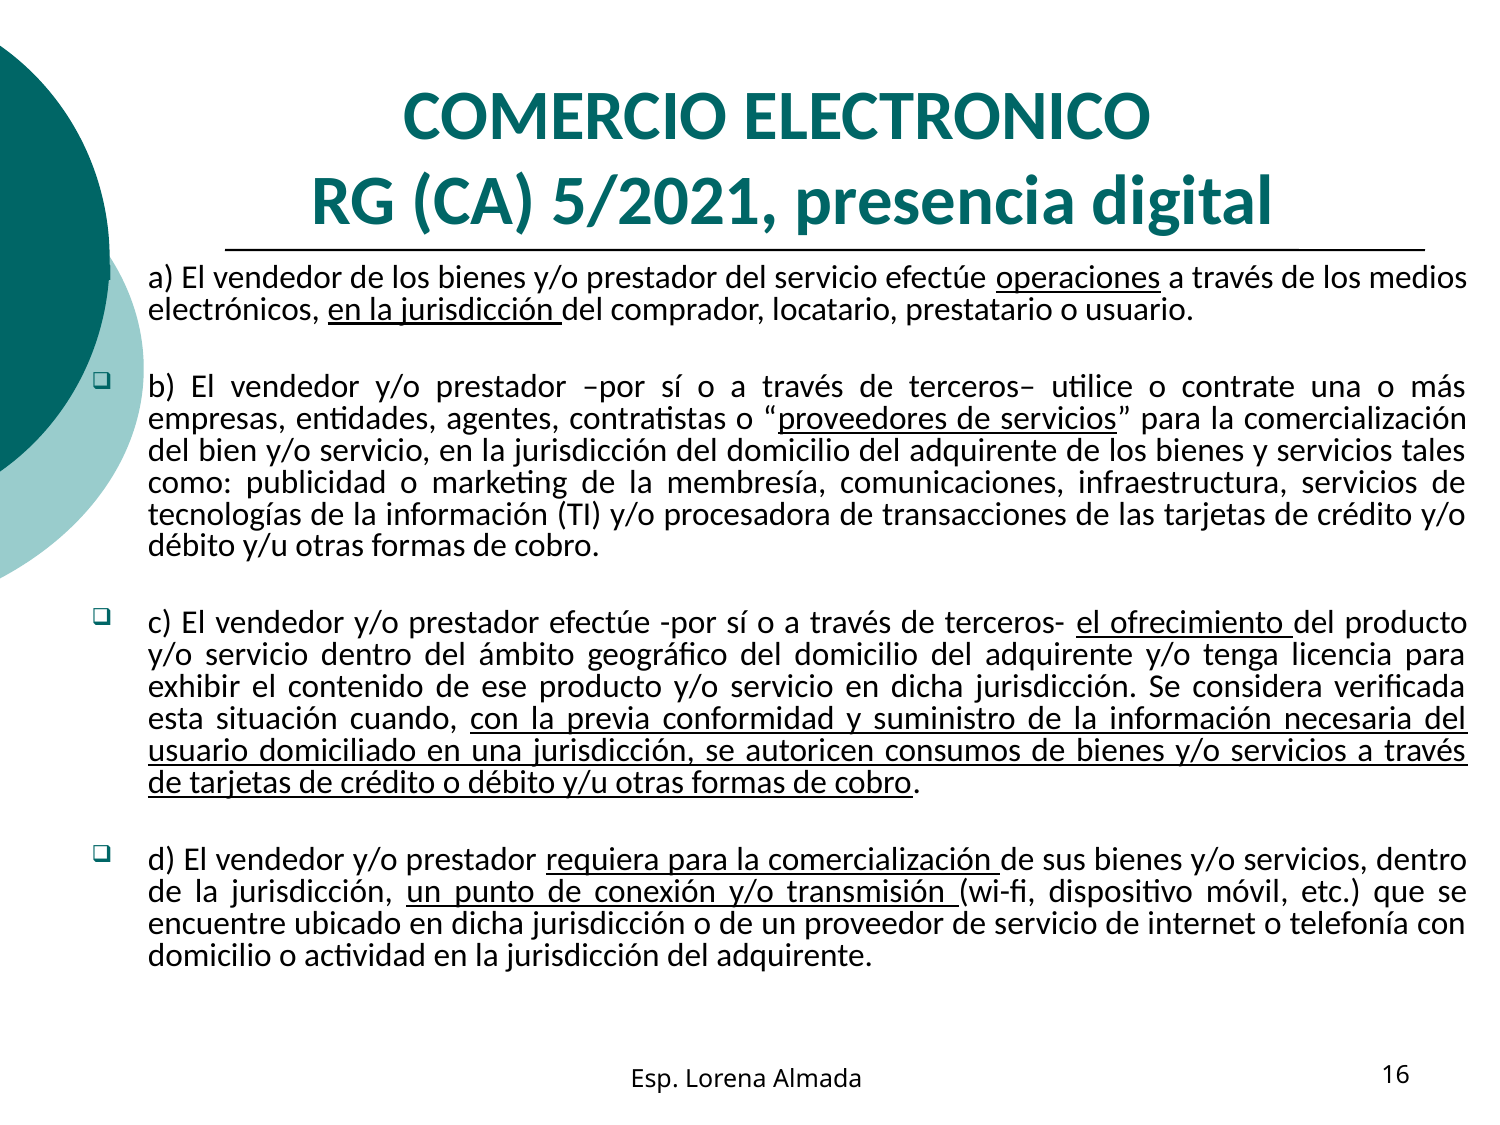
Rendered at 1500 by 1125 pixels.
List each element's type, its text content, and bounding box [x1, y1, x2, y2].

list a) El vendedor de los bienes y/o prestador del servicio efectúe operaciones a través de los medios electrónicos, en la jurisdicción del comprador, locatario, prestatario o usuario. b) El vendedor y/o prestador –por sí o a través de terceros– utilice o contrate una o más empresas, entidades, agentes, contratistas o “proveedores de servicios” para la comercialización del bien y/o servicio, en la jurisdicción del domicilio del adquirente de los bienes y servicios tales como: publicidad o marketing de la membresía, comunicaciones, infraestructura, servicios de tecnologías de la información (TI) y/o procesadora de transacciones de las tarjetas de crédito y/o débito y/u otras formas de cobro. c) El vendedor y/o prestador efectúe -por sí o a través de terceros- el ofrecimiento del producto y/o servicio dentro del ámbito geográfico del domicilio del adquirente y/o tenga licencia para exhibir el contenido de ese producto y/o servicio en dicha jurisdicción. Se considera verificada esta situación cuando, con la previa conformidad y suministro de la información necesaria del usuario domiciliado en una jurisdicción, se autoricen consumos de bienes y/o servicios a través de tarjetas de crédito o débito y/u otras formas de cobro. d) El vendedor y/o prestador requiera para la comercialización de sus bienes y/o servicios, dentro de la jurisdicción, un punto de conexión y/o transmisión (wi-fi, dispositivo móvil, etc.) que se encuentre ubicado en dicha jurisdicción o de un proveedor de servicio de internet o telefonía con domicilio o actividad en la jurisdicción del adquirente. [76, 255, 1483, 1038]
title COMERCIO ELECTRONICO RG (CA) 5/2021, presencia digital [105, 58, 1482, 247]
footer Esp. Lorena Almada [512, 1038, 988, 1100]
slide_number 16 [1074, 1038, 1425, 1100]
